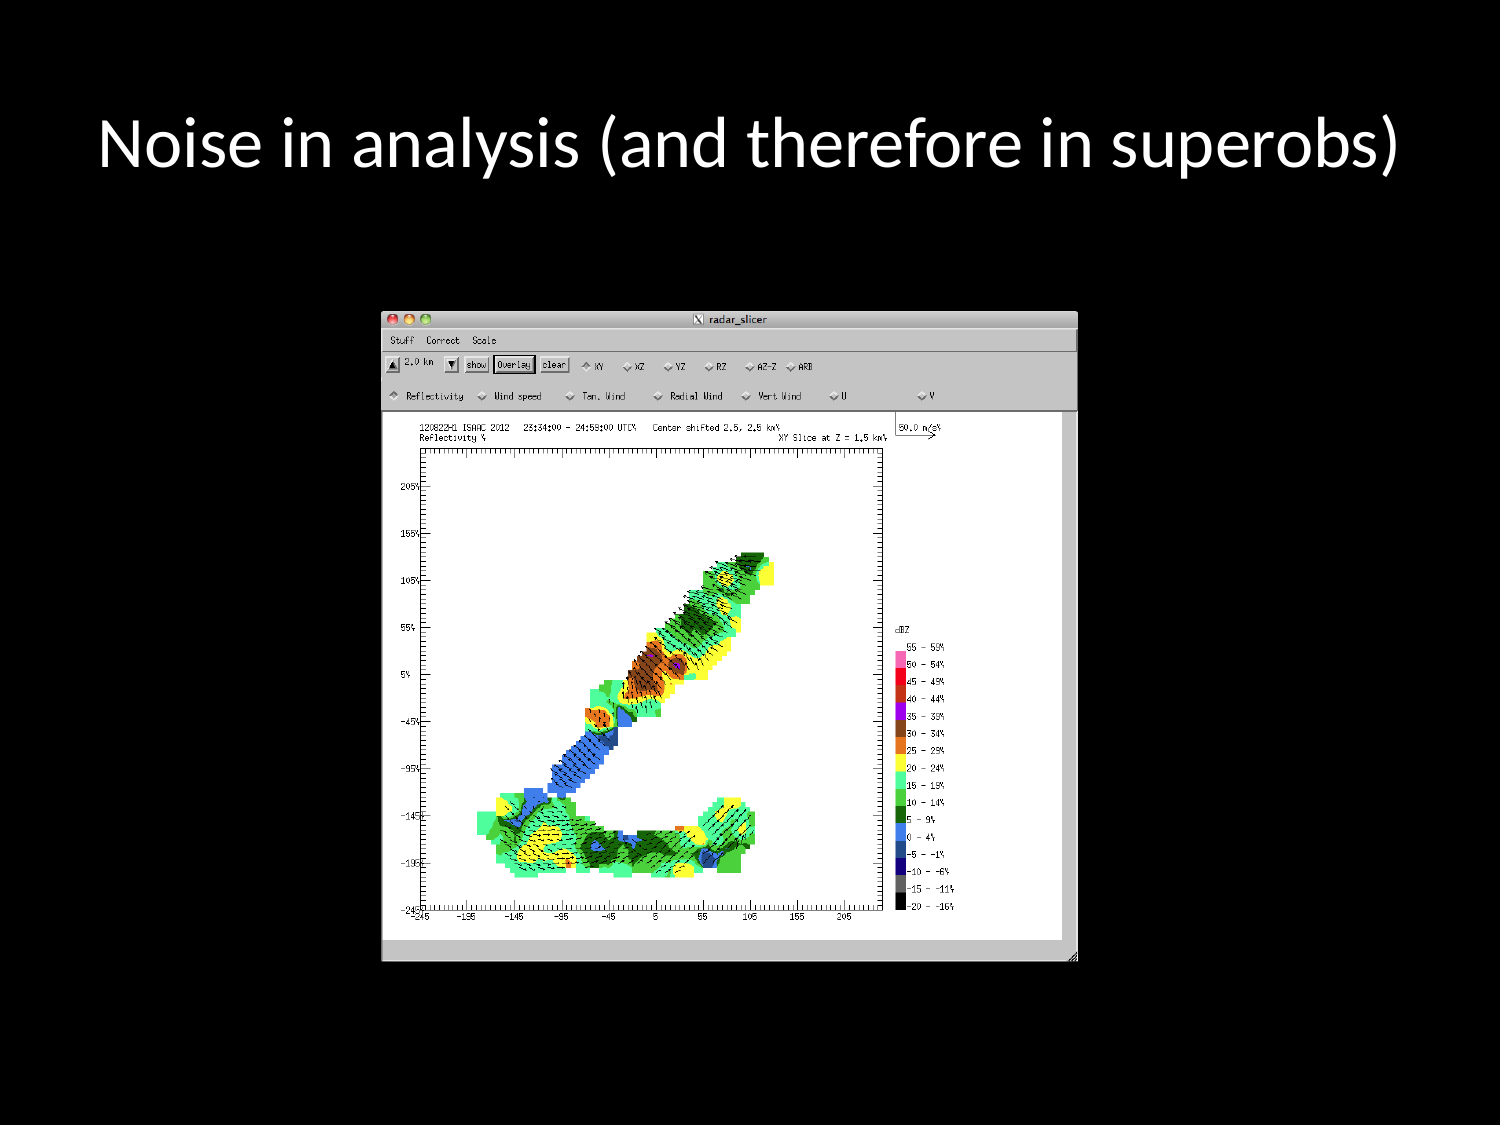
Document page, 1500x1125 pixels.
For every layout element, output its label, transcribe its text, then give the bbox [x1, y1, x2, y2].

title Noise in analysis (and therefore in superobs) [75, 45, 1425, 233]
picture [368, 303, 1090, 980]
